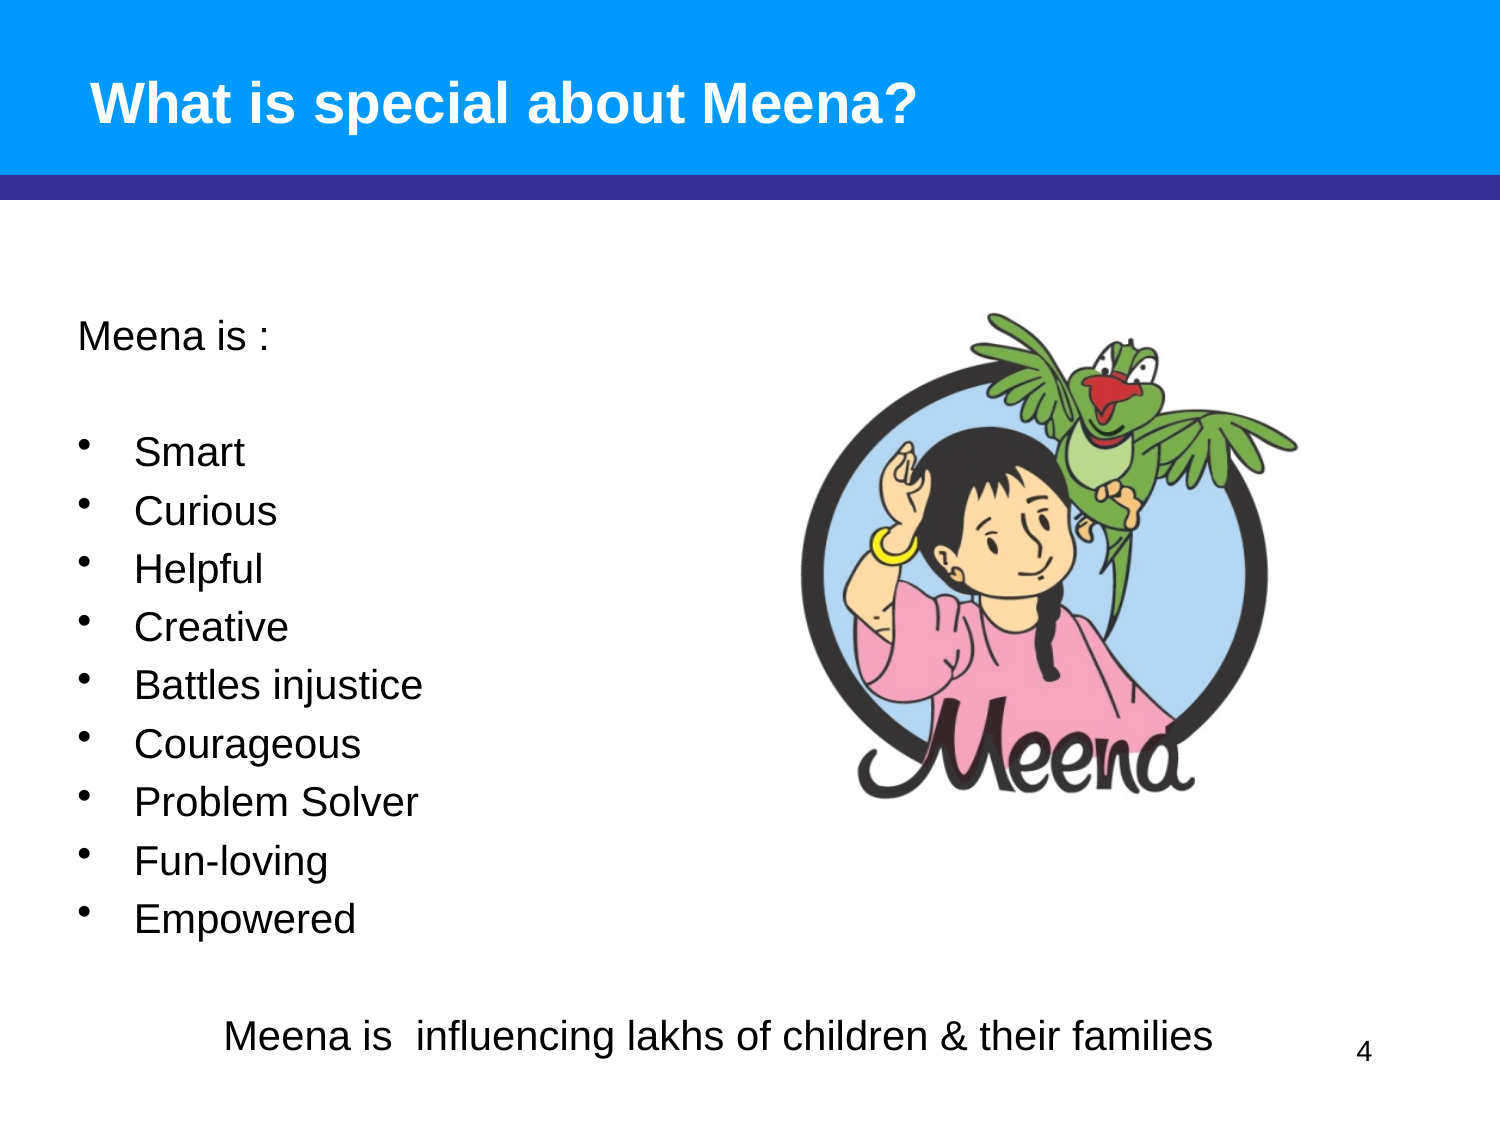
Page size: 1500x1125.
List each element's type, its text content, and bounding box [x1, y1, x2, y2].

list Meena is : Smart Curious Helpful Creative Battles injustice Courageous Problem Solver Fun-loving Empowered Meena is influencing lakhs of children & their families [62, 162, 1376, 801]
title What is special about Meena? [74, 49, 1351, 151]
picture [799, 312, 1301, 801]
slide_number 4 [1074, 1024, 1388, 1101]
